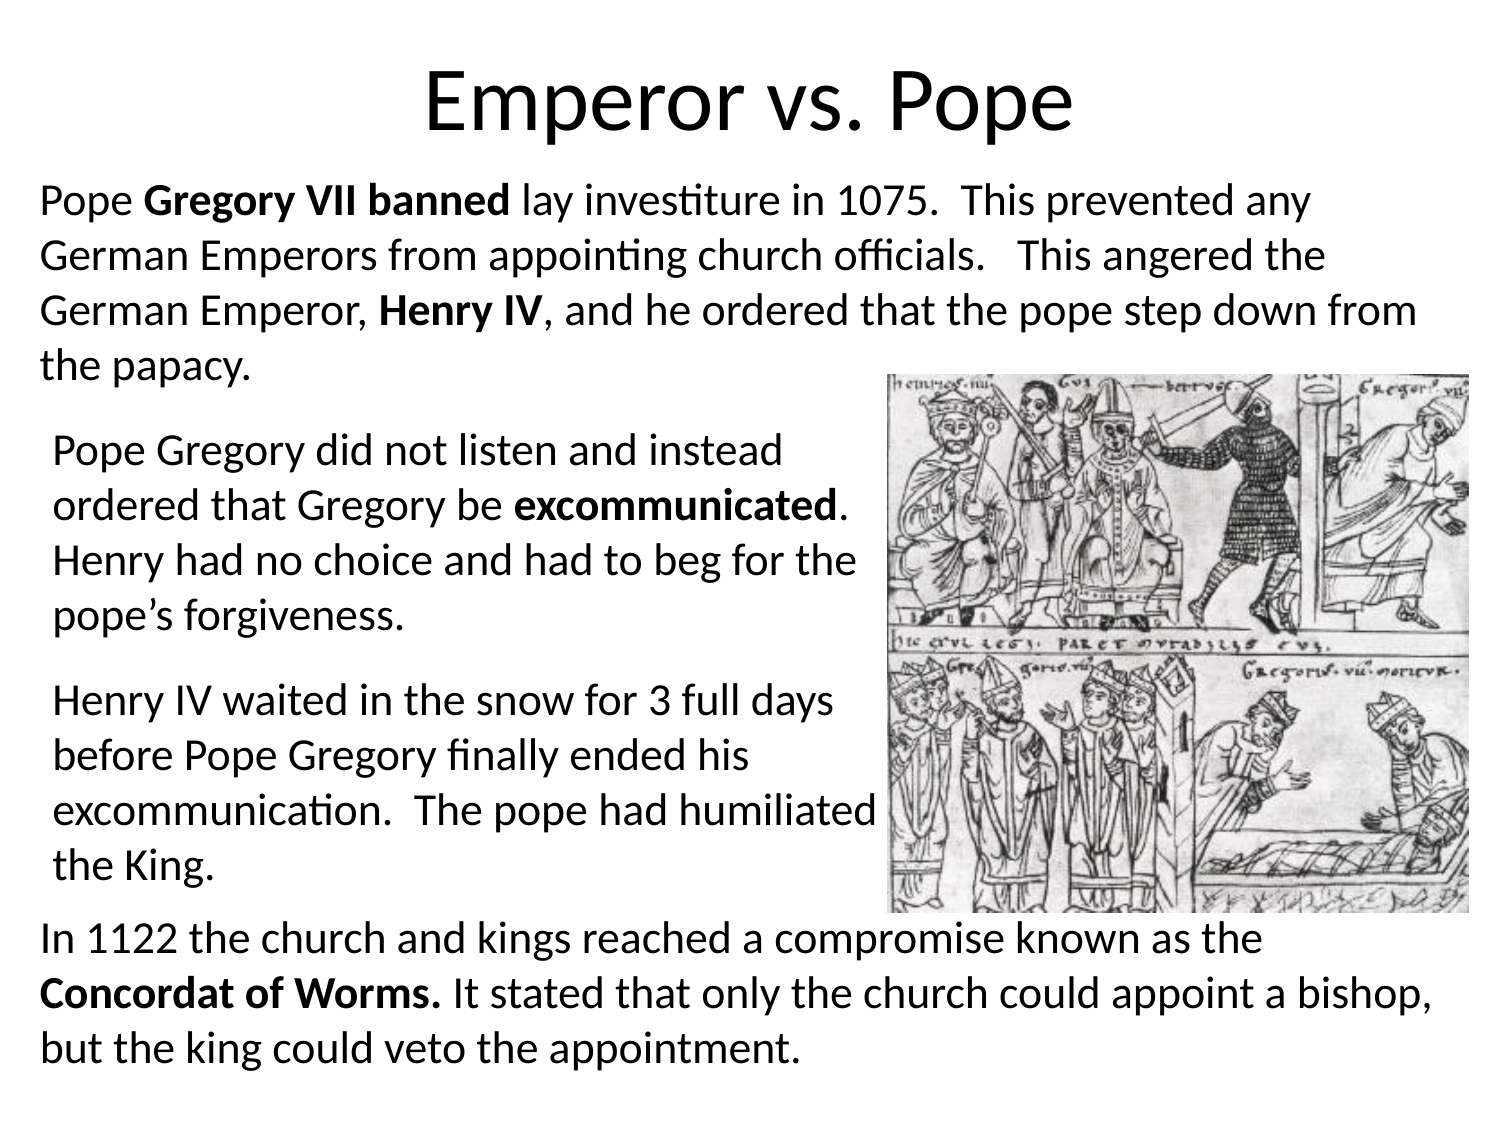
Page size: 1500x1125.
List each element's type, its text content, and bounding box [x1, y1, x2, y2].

text_box Pope Gregory VII banned lay investiture in 1075. This prevented any German Emperors from appointing church officials. This angered the German Emperor, Henry IV, and he ordered that the pope step down from the papacy. [24, 162, 1450, 418]
text_box In 1122 the church and kings reached a compromise known as the Concordat of Worms. It stated that only the church could appoint a bishop, but the king could veto the appointment. [24, 899, 1475, 1125]
title Emperor vs. Pope [75, 0, 1425, 162]
picture [887, 374, 1469, 914]
text_box Pope Gregory did not listen and instead ordered that Gregory be excommunicated. Henry had no choice and had to beg for the pope’s forgiveness. [37, 412, 882, 648]
text_box Henry IV waited in the snow for 3 full days before Pope Gregory finally ended his excommunication. The pope had humiliated the King. [37, 662, 882, 898]
